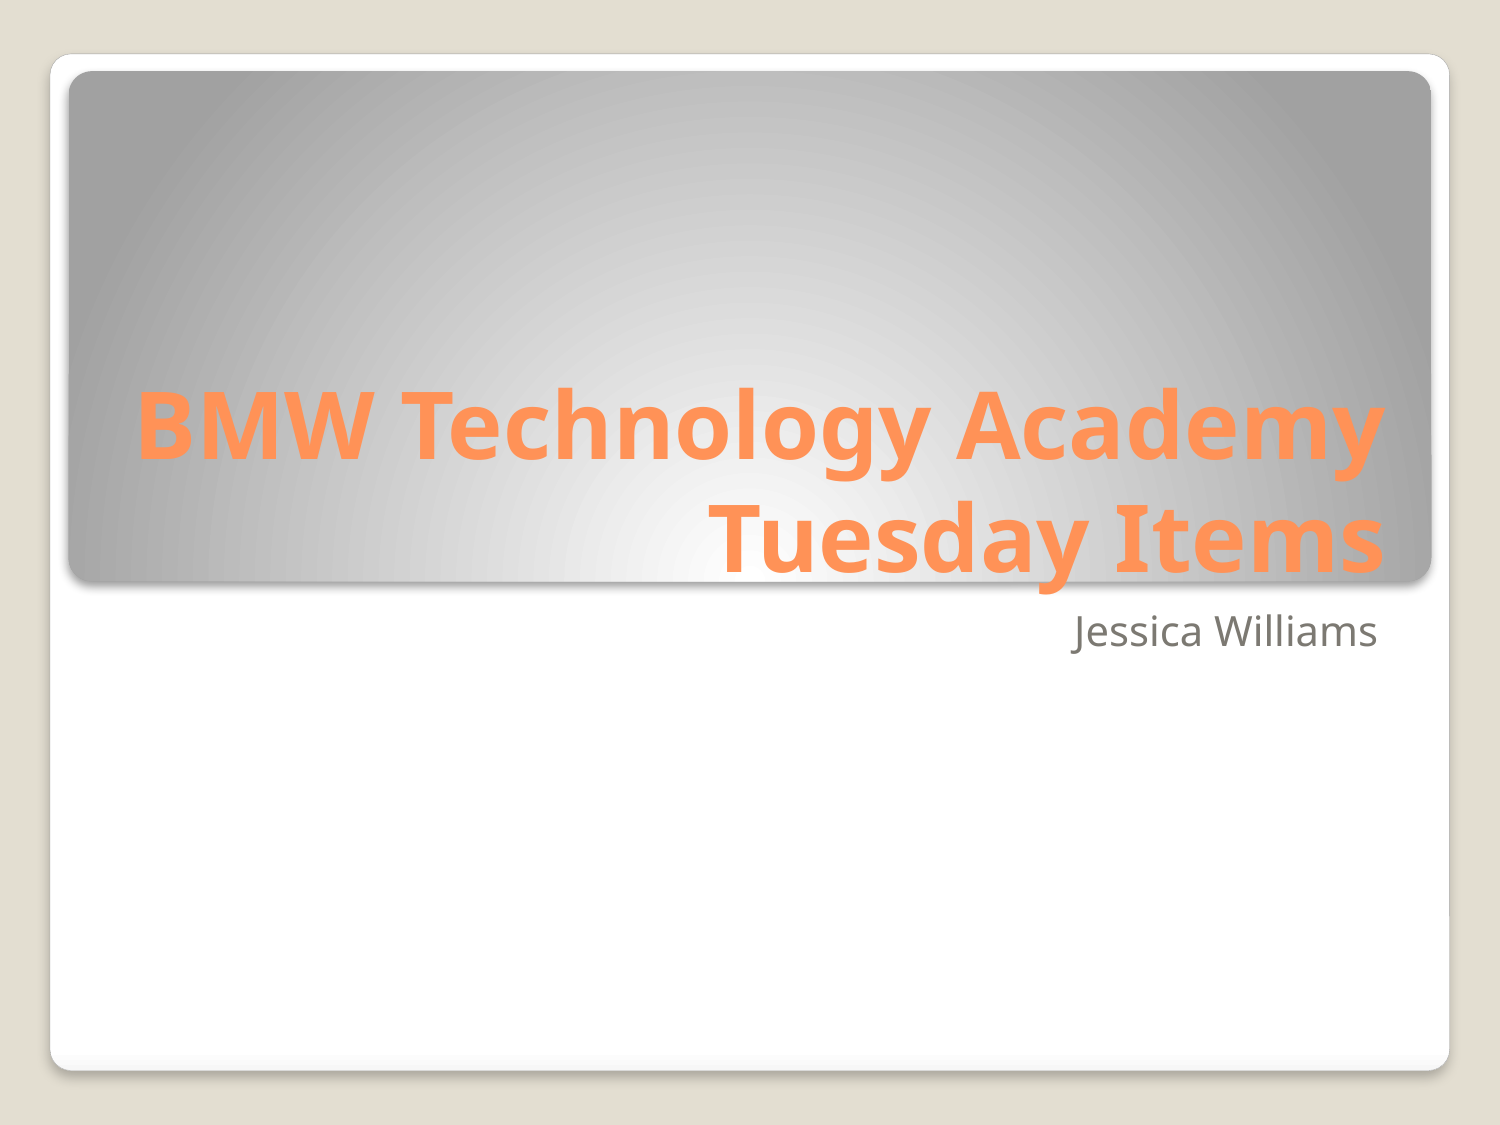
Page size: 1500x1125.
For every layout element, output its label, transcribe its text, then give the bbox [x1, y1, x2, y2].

subtitle Jessica Williams [118, 604, 1394, 755]
title BMW Technology Academy Tuesday Items [118, 298, 1394, 599]
